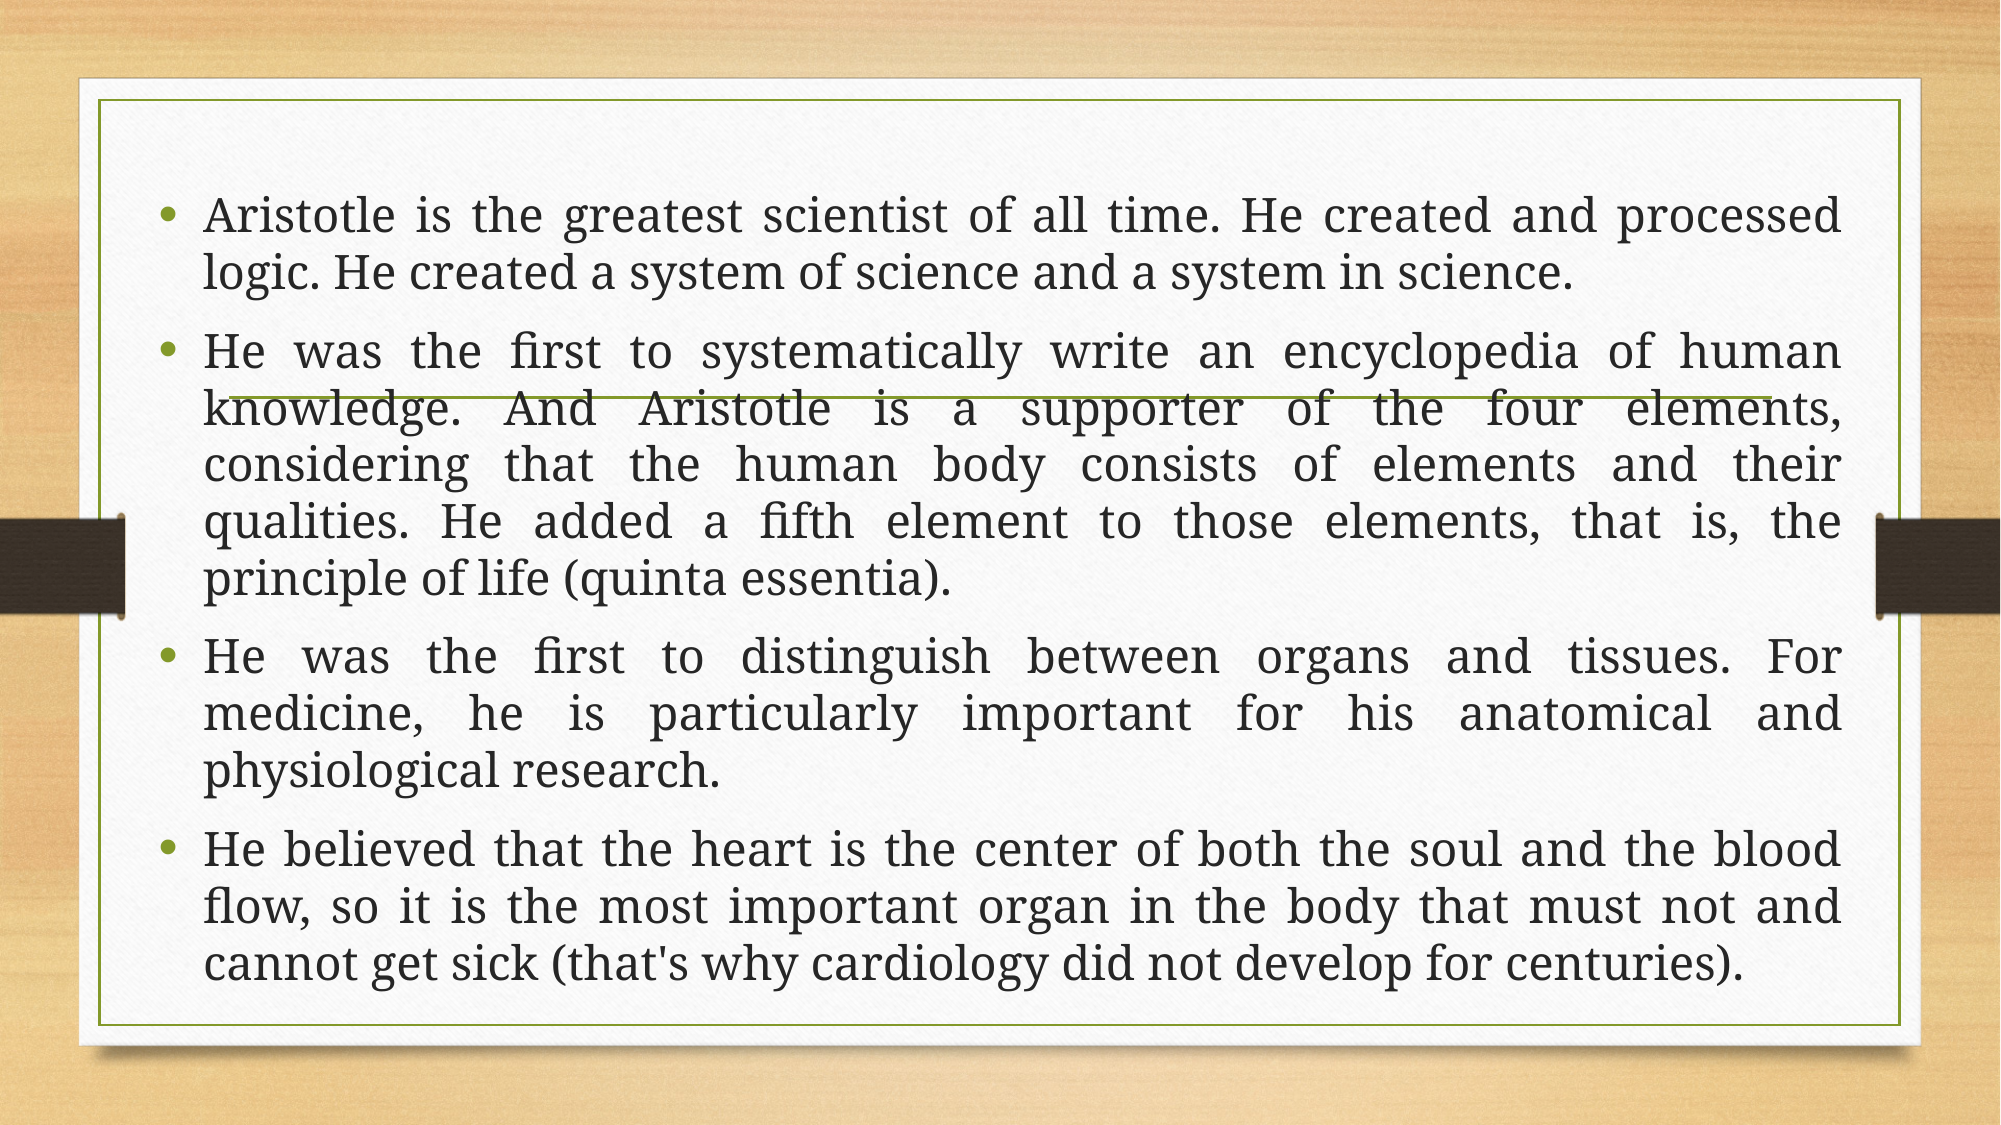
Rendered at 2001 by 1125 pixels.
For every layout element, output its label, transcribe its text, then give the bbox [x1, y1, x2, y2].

list Aristotle is the greatest scientist of all time. He created and processed logic. He created a system of science and a system in science. He was the first to systematically write an encyclopedia of human knowledge. And Aristotle is a supporter of the four elements, considering that the human body consists of elements and their qualities. He added a fifth element to those elements, that is, the principle of life (quinta essentia). He was the first to distinguish between organs and tissues. For medicine, he is particularly important for his anatomical and physiological research. He believed that the heart is the center of both the soul and the blood flow, so it is the most important organ in the body that must not and cannot get sick (that's why cardiology did not develop for centuries). [143, 177, 1860, 1001]
picture [0, 0, 2001, 1125]
